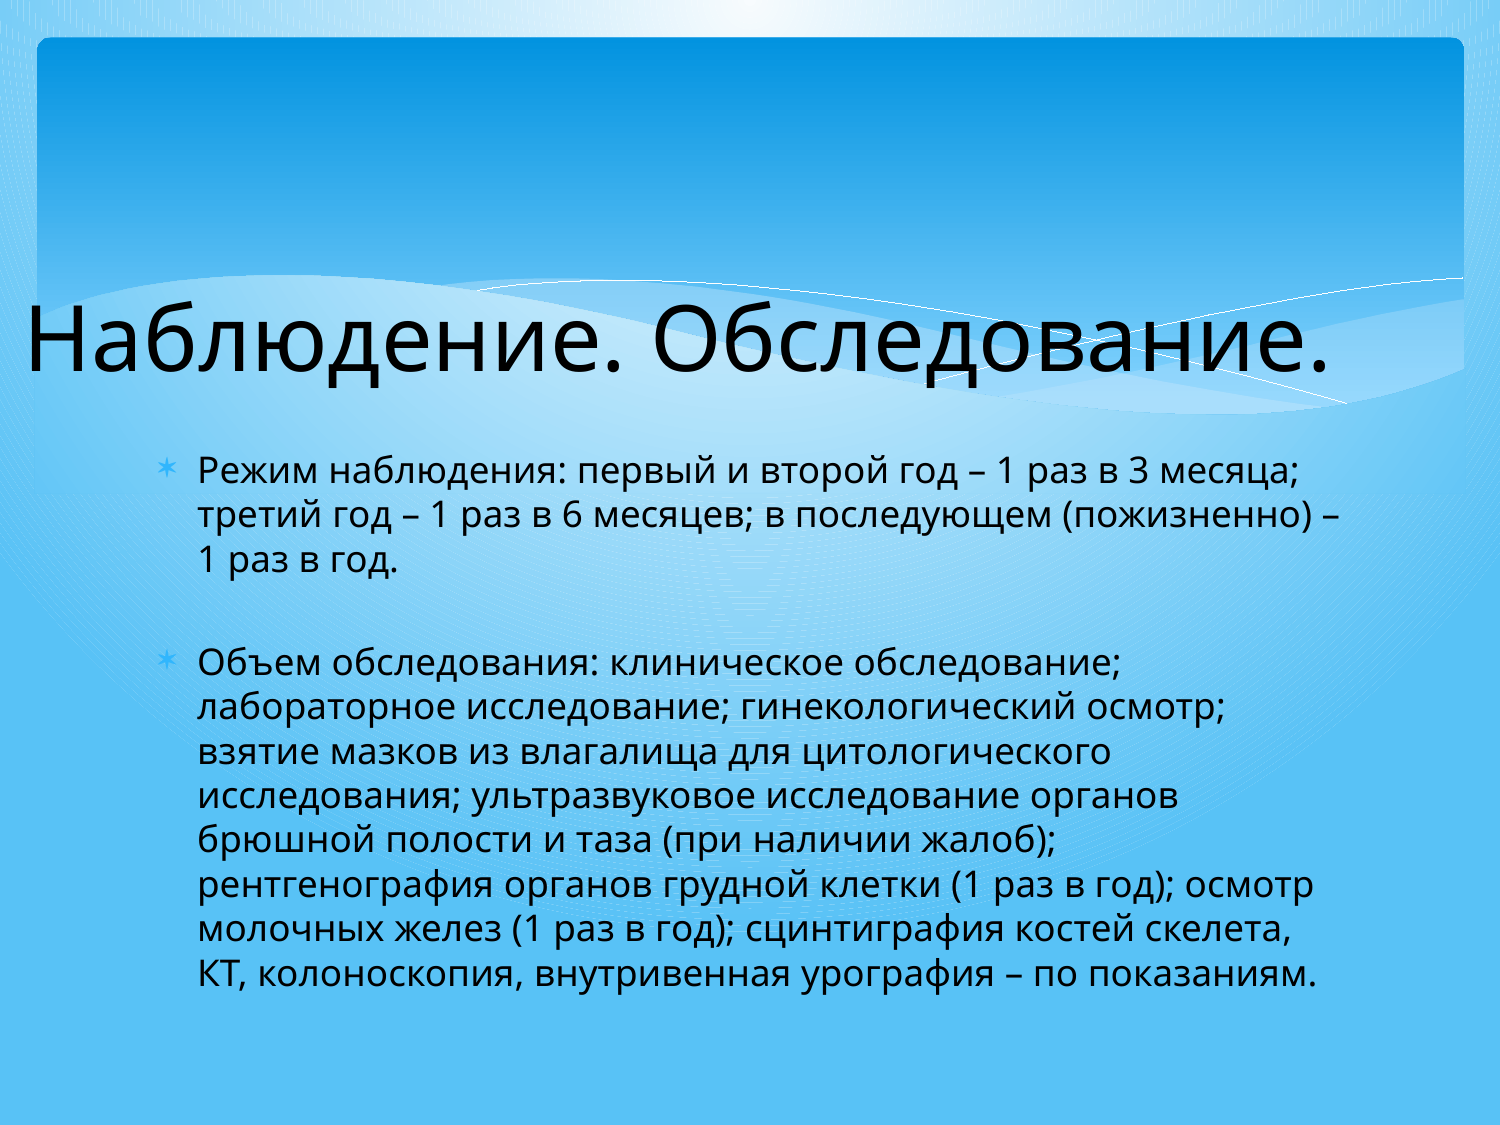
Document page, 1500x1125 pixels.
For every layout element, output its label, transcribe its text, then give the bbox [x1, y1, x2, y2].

title Наблюдение. Обследование. [3, 231, 1354, 438]
list Режим наблюдения: первый и второй год – 1 раз в 3 месяца; третий год – 1 раз в 6 месяцев; в последующем (пожизненно) – 1 раз в год. Объем обследования: клиническое обследование; лабораторное исследование; гинекологический осмотр; взятие мазков из влагалища для цитологического исследования; ультразвуковое исследование органов брюшной полости и таза (при наличии жалоб); рентгенография органов грудной клетки (1 раз в год); осмотр молочных желез (1 раз в год); сцинтиграфия костей скелета, КТ, колоноскопия, внутривенная урография – по показаниям. [143, 438, 1359, 1005]
